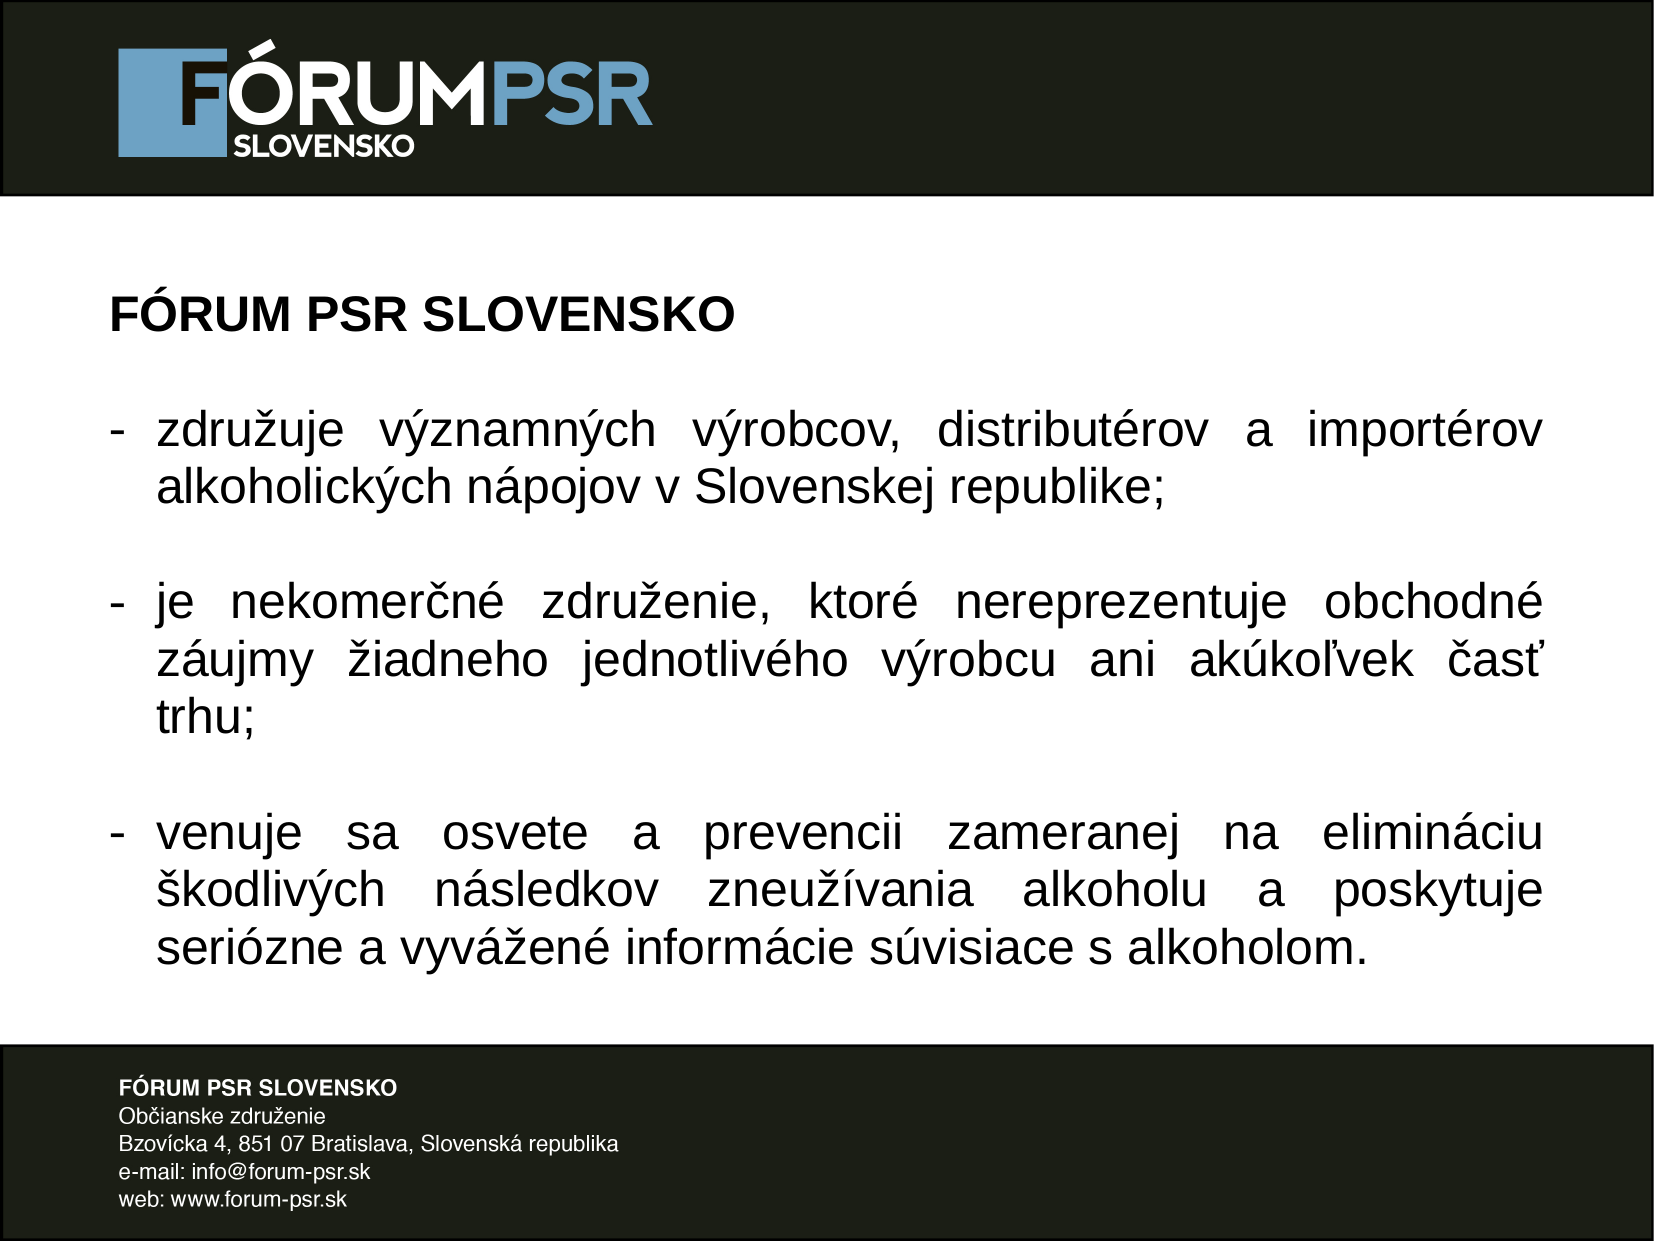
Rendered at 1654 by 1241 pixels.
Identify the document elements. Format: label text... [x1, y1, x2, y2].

text_box FÓRUM PSR SLOVENSKO združuje významných výrobcov, distributérov a importérov alkoholických nápojov v Slovenskej republike; je nekomerčné združenie, ktoré nereprezentuje obchodné záujmy žiadneho jednotlivého výrobcu ani akúkoľvek časť trhu; venuje sa osvete a prevencii zameranej na elimináciu škodlivých následkov zneužívania alkoholu a poskytuje seriózne a vyvážené informácie súvisiace s alkoholom. [94, 277, 1560, 1041]
picture [0, 0, 1654, 1241]
